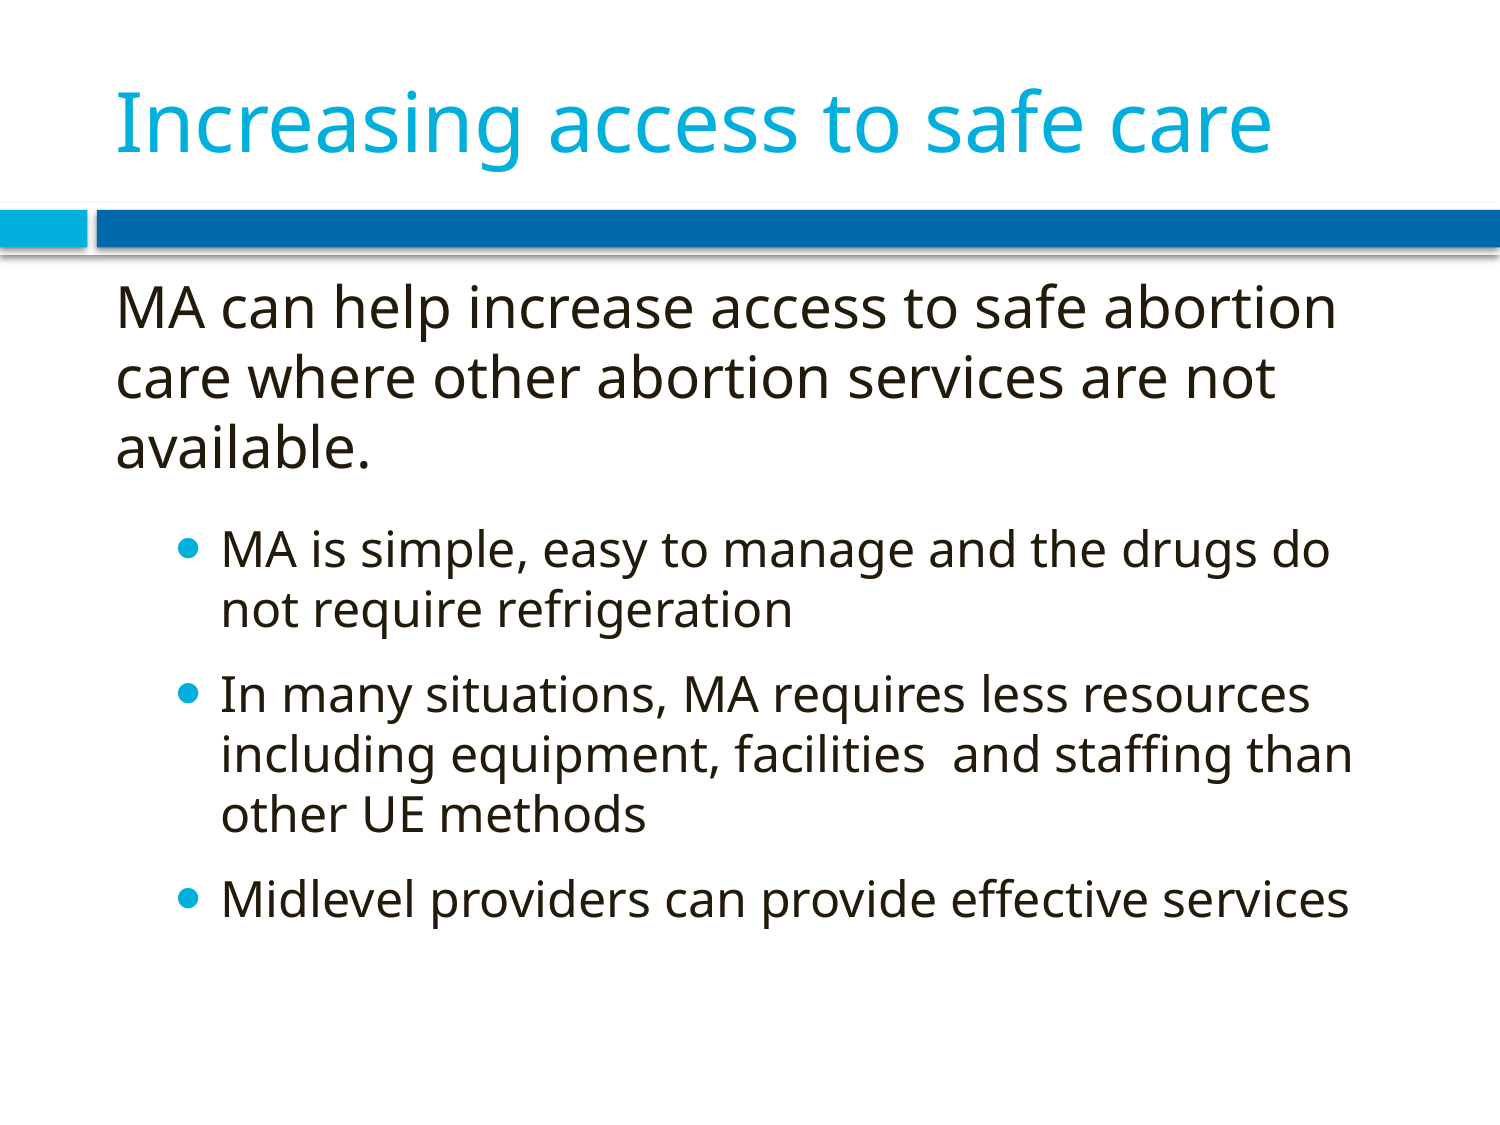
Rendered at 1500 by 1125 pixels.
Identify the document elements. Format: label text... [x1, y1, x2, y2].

title Increasing access to safe care [100, 37, 1438, 200]
list MA can help increase access to safe abortion care where other abortion services are not available. MA is simple, easy to manage and the drugs do not require refrigeration In many situations, MA requires less resources including equipment, facilities and staffing than other UE methods Midlevel providers can provide effective services [100, 262, 1438, 1000]
